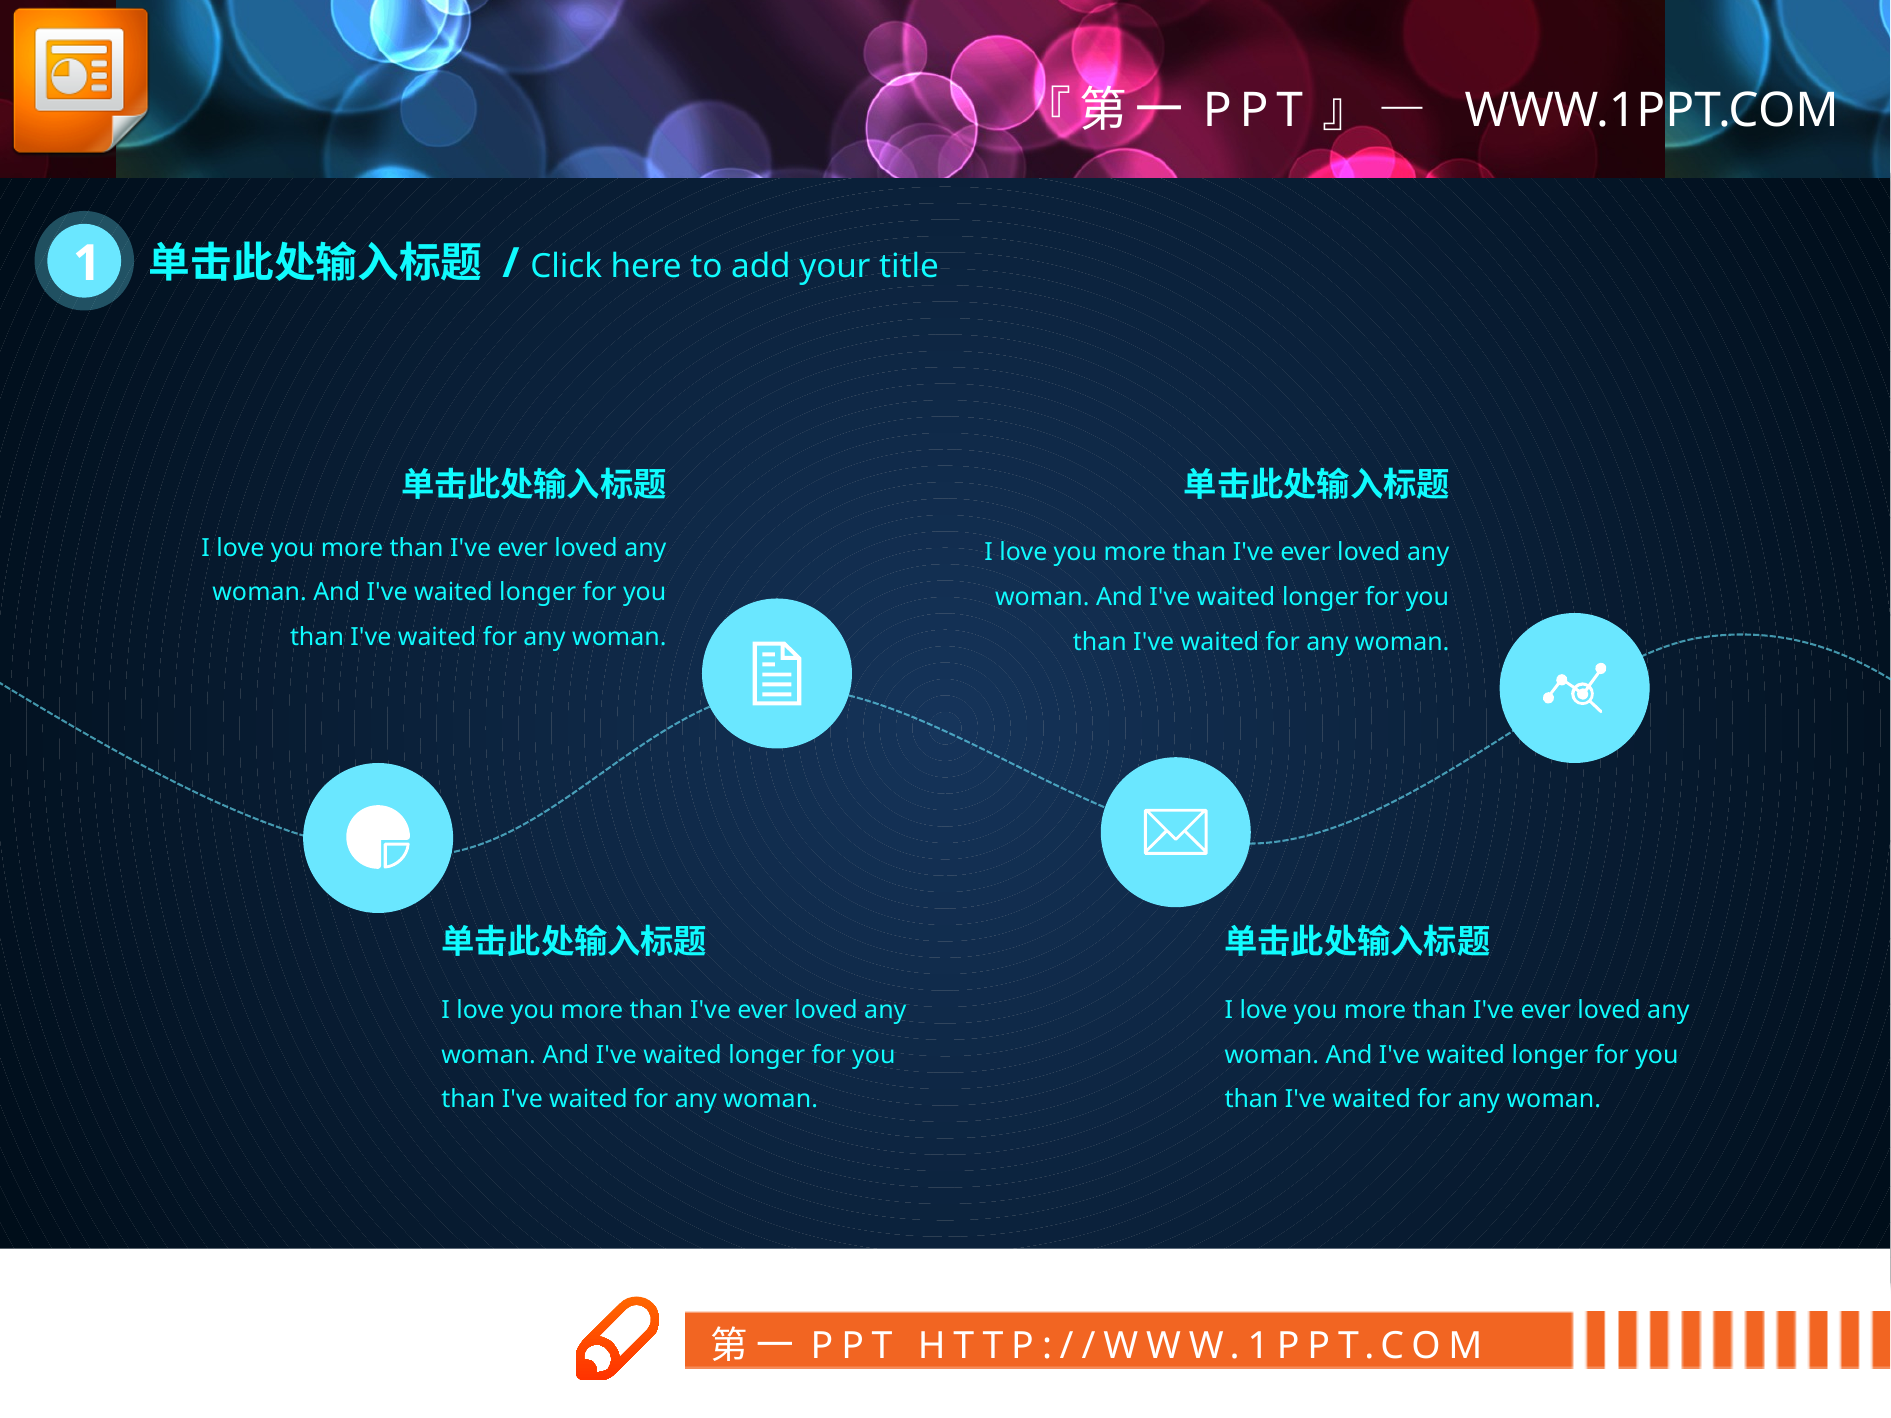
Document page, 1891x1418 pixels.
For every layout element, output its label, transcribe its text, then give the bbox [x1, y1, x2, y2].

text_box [302, 762, 454, 914]
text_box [954, 455, 1466, 665]
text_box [1499, 612, 1650, 764]
text_box [0, 669, 696, 852]
text_box [1655, 634, 1891, 738]
picture [0, 0, 1891, 178]
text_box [701, 598, 853, 749]
text_box [858, 697, 1494, 844]
text_box 单击此处输入标题 / Click here to add your title [139, 228, 993, 293]
picture [685, 1311, 1891, 1369]
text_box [426, 912, 938, 1123]
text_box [1209, 912, 1721, 1123]
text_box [171, 455, 683, 661]
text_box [1100, 756, 1251, 908]
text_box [34, 210, 135, 311]
